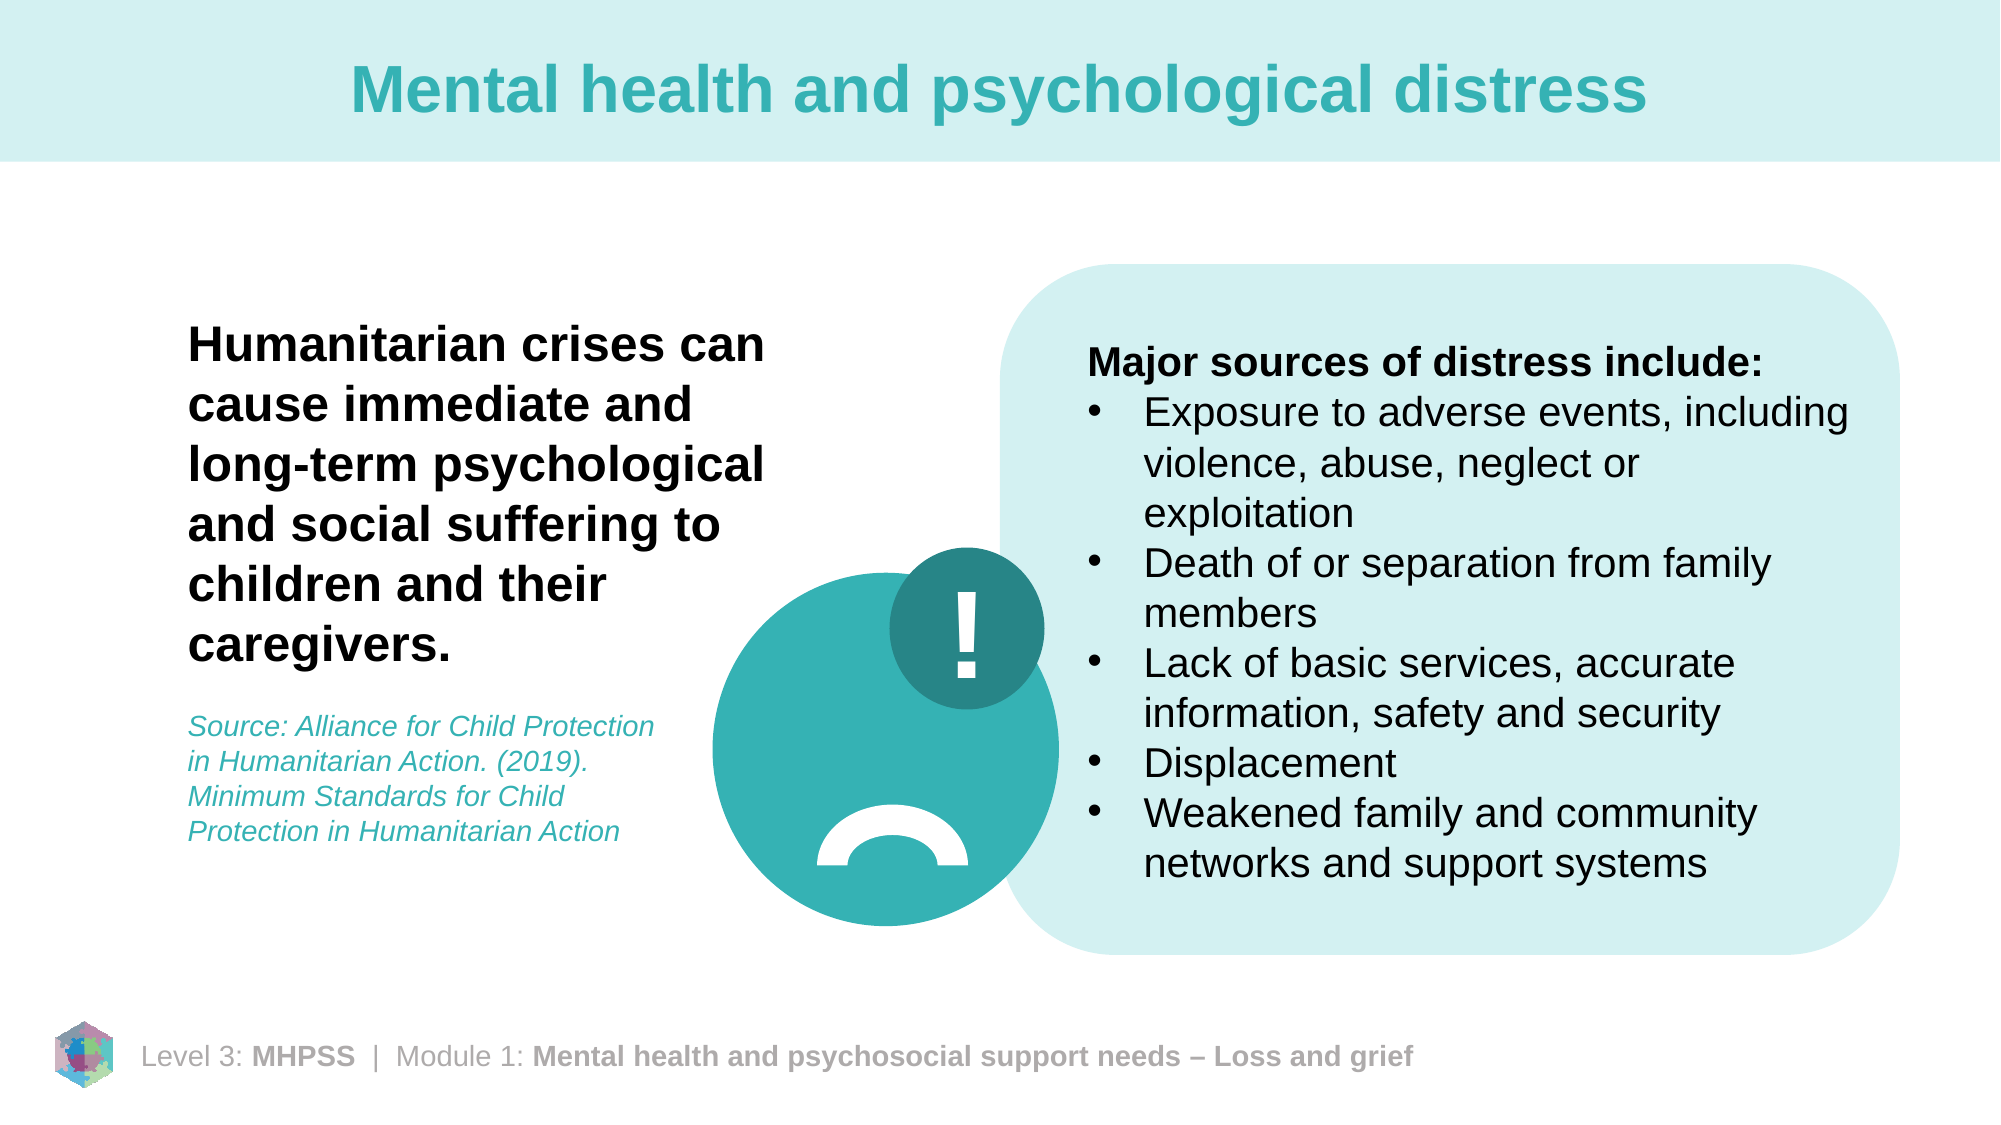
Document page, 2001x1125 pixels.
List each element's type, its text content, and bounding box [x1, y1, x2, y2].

title Mental health and psychological distress [137, 19, 1863, 163]
text_box Humanitarian crises can cause immediate and long-term psychological and social suffering to children and their caregivers. [172, 303, 804, 679]
text_box Major sources of distress include: Exposure to adverse events, including violence, abuse, neglect or exploitation Death of or separation from family members Lack of basic services, accurate information, safety and security Displacement Weakened family and community networks and support systems [1072, 327, 1873, 893]
text_box Source: Alliance for Child Protection in Humanitarian Action. (2019). Minimum Standards for Child Protection in Humanitarian Action [172, 699, 681, 855]
text_box [999, 264, 1900, 955]
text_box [712, 547, 1060, 927]
picture [55, 1021, 113, 1088]
